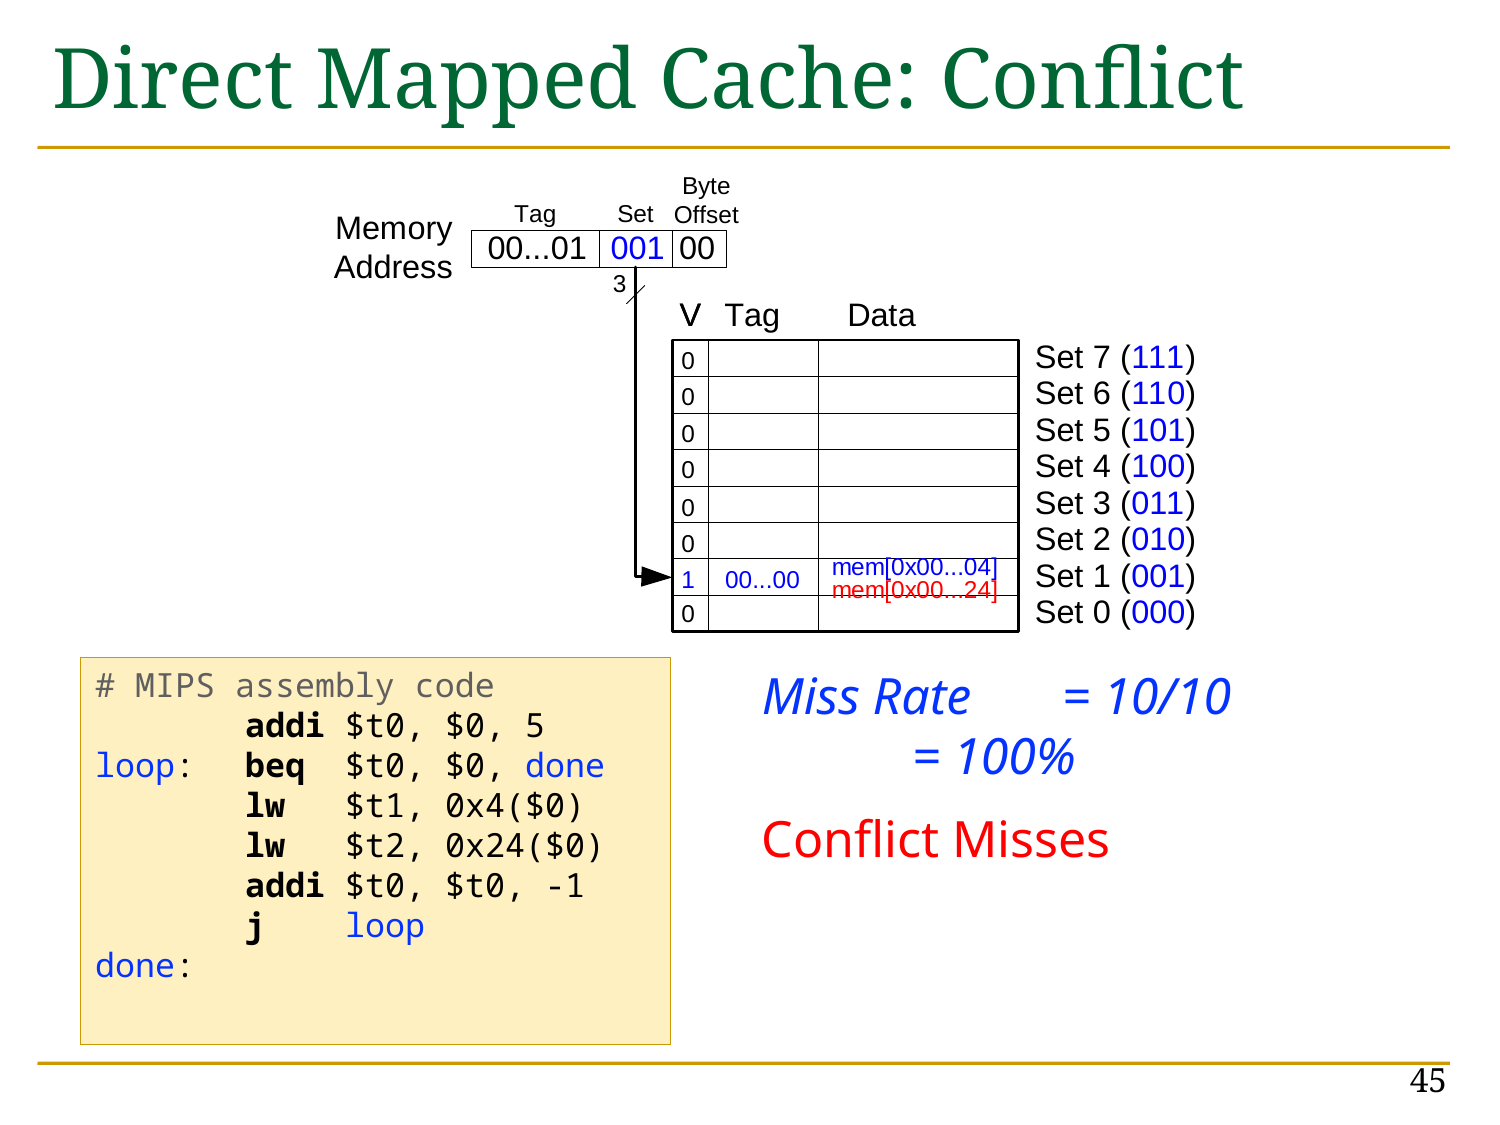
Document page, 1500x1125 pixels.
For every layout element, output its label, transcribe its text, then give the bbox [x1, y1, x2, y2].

title Direct Mapped Cache: Conflict [37, 0, 1385, 150]
list # MIPS assembly code addi $t0, $0, 5 loop: beq $t0, $0, done lw $t1, 0x4($0) lw $t2, 0x24($0) addi $t0, $t0, -1 j loop done: [80, 657, 671, 1045]
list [307, 162, 1226, 643]
list Miss Rate = 10/10 = 100% Conflict Misses [746, 657, 1382, 1045]
text_box 45 [1111, 1036, 1462, 1112]
